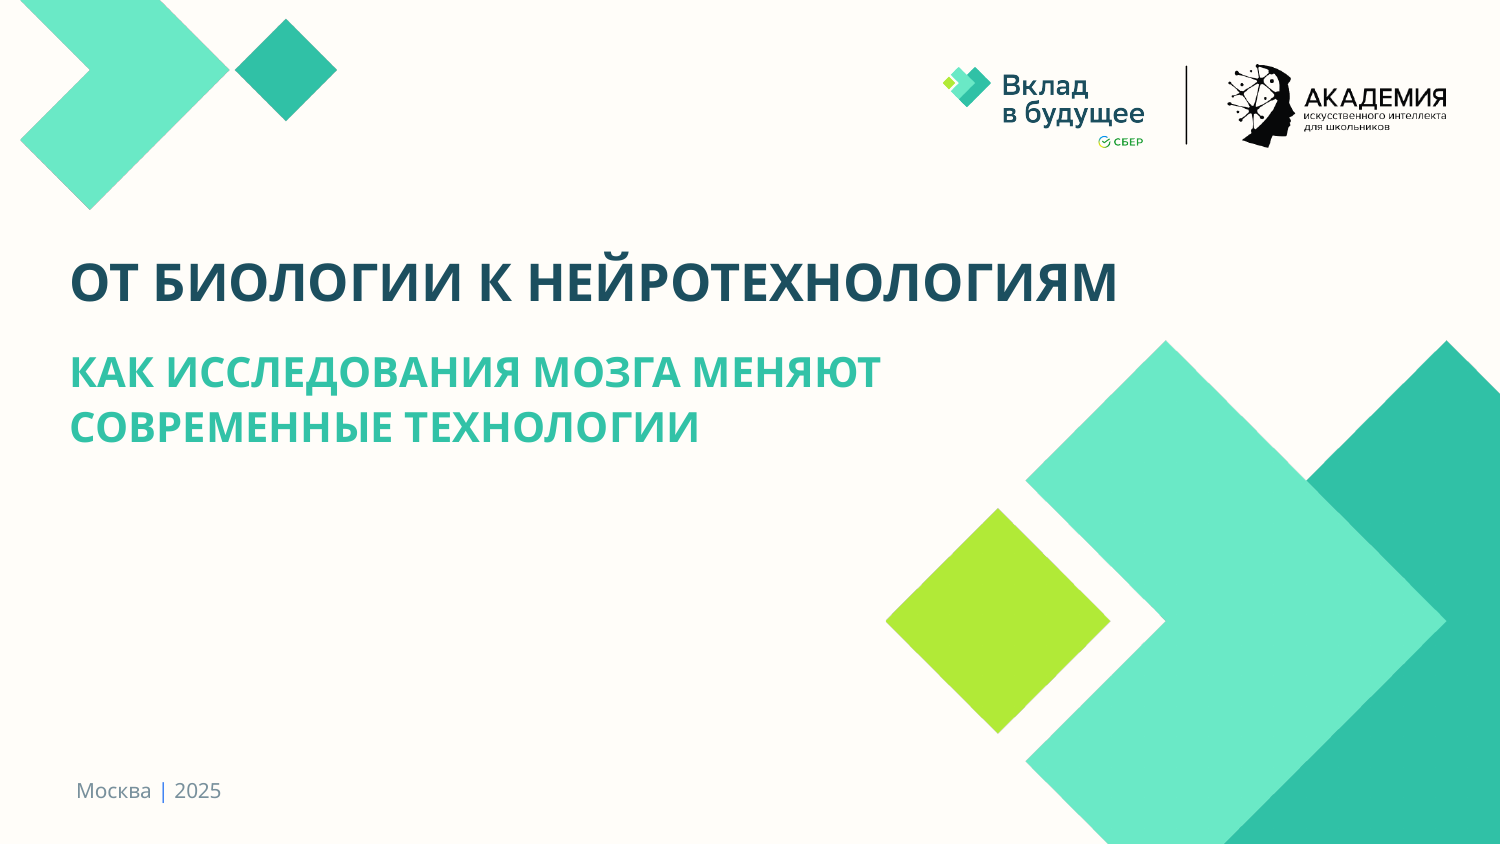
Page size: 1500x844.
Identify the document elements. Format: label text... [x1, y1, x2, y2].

picture [885, 340, 1500, 844]
picture [20, 0, 337, 210]
picture [903, 27, 1447, 188]
text_box Москва | 2025 [75, 777, 737, 803]
text_box КАК ИССЛЕДОВАНИЯ МОЗГА МЕНЯЮТ СОВРЕМЕННЫЕ ТЕХНОЛОГИИ [64, 335, 1030, 457]
text_box ОТ БИОЛОГИИ К НЕЙРОТЕХНОЛОГИЯМ [64, 243, 1384, 318]
